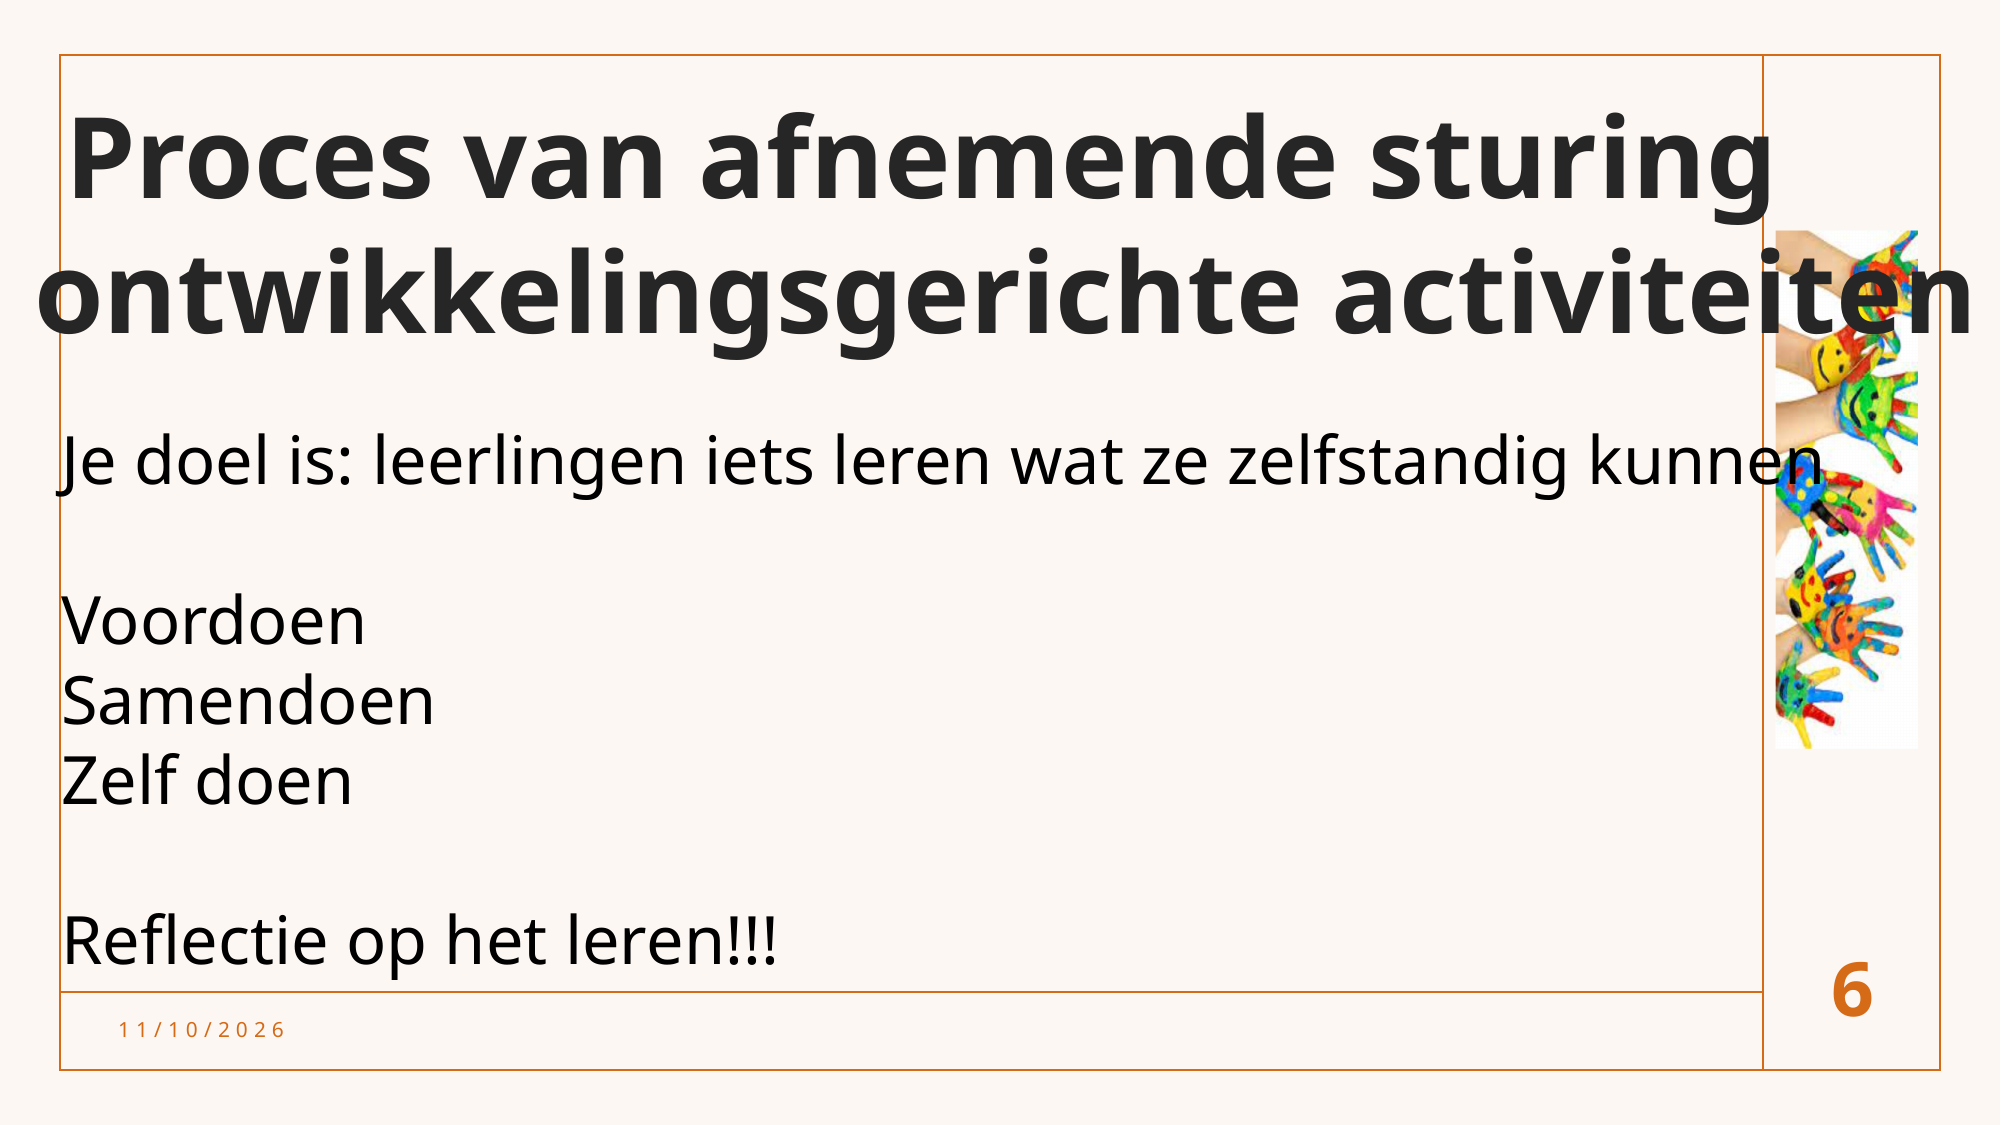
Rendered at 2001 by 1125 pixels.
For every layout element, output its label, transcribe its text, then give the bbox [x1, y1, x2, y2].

picture [1587, 364, 2000, 748]
text_box Je doel is: leerlingen iets leren wat ze zelfstandig kunnen Voordoen Samendoen Zelf doen Reflectie op het leren!!! [46, 410, 1843, 985]
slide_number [103, 1007, 621, 1055]
text_box Proces van afnemende sturing bij ontwikkelingsgerichte activiteiten [0, 78, 1994, 364]
slide_number 6 [1775, 930, 1932, 1055]
